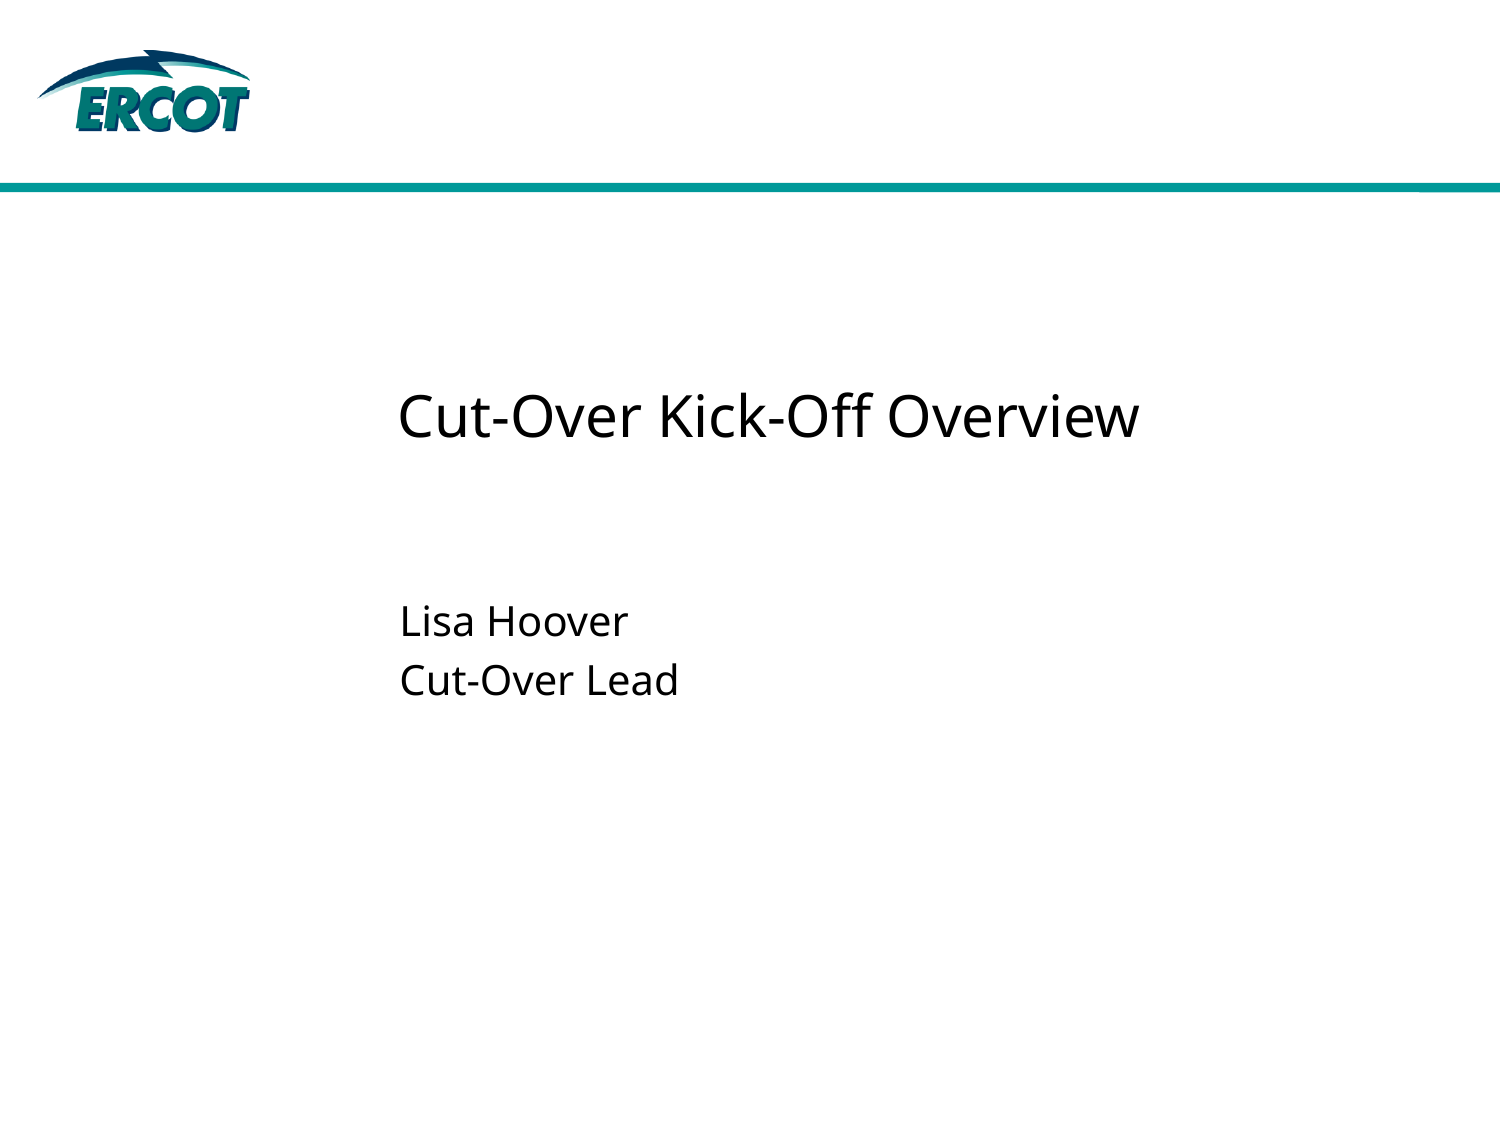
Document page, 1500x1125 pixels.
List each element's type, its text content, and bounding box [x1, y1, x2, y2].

subtitle Lisa Hoover Cut-Over Lead [384, 587, 1426, 776]
picture [37, 50, 250, 136]
title Cut-Over Kick-Off Overview [382, 312, 1446, 517]
